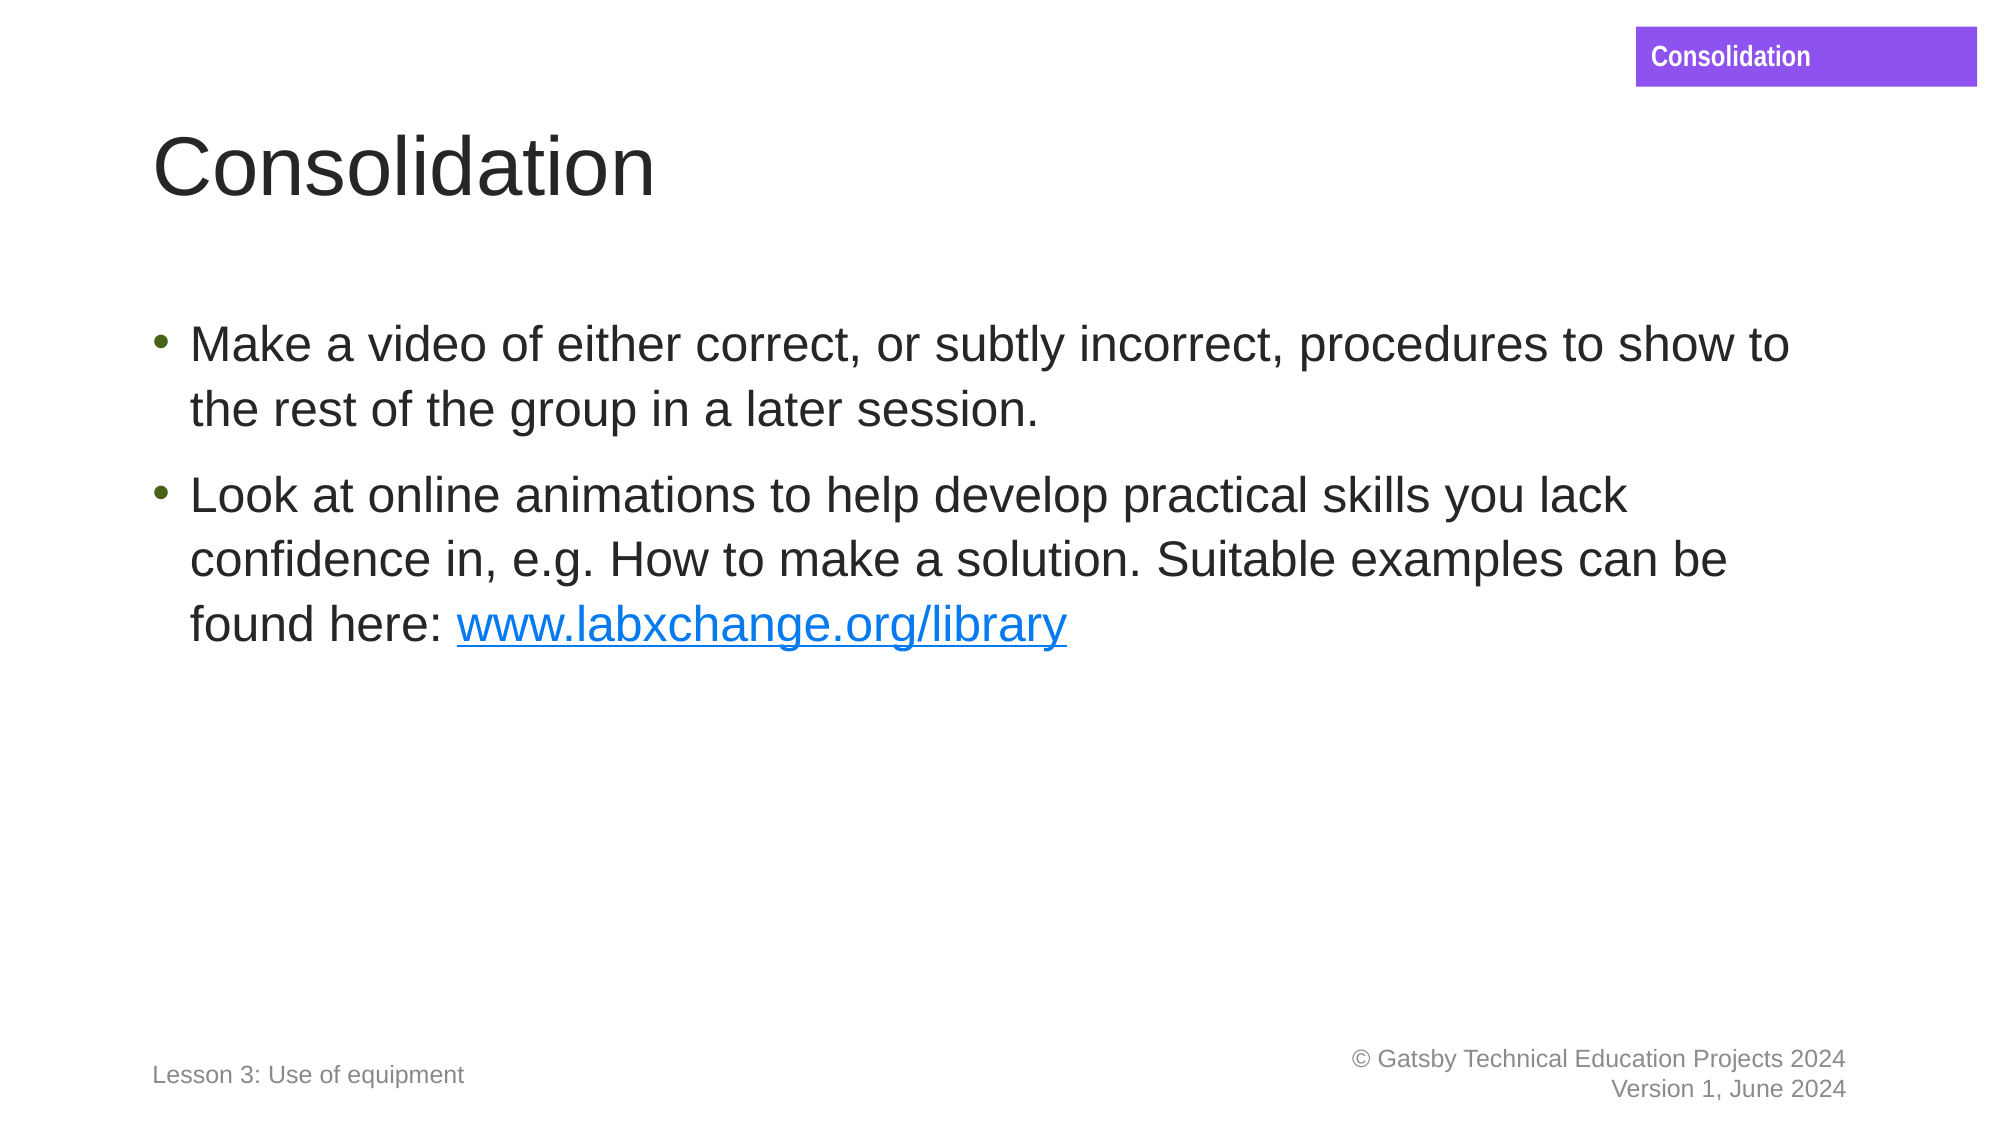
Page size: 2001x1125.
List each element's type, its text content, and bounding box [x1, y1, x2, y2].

list Lesson 3: Use of equipment [137, 1042, 829, 1103]
list Consolidation [1636, 26, 1978, 87]
list Make a video of either correct, or subtly incorrect, procedures to show to the rest of the group in a later session. Look at online animations to help develop practical skills you lack confidence in, e.g. How to make a solution. Suitable examples can be found here: www.labxchange.org/library [137, 299, 1863, 1014]
title Consolidation [137, 59, 1863, 278]
